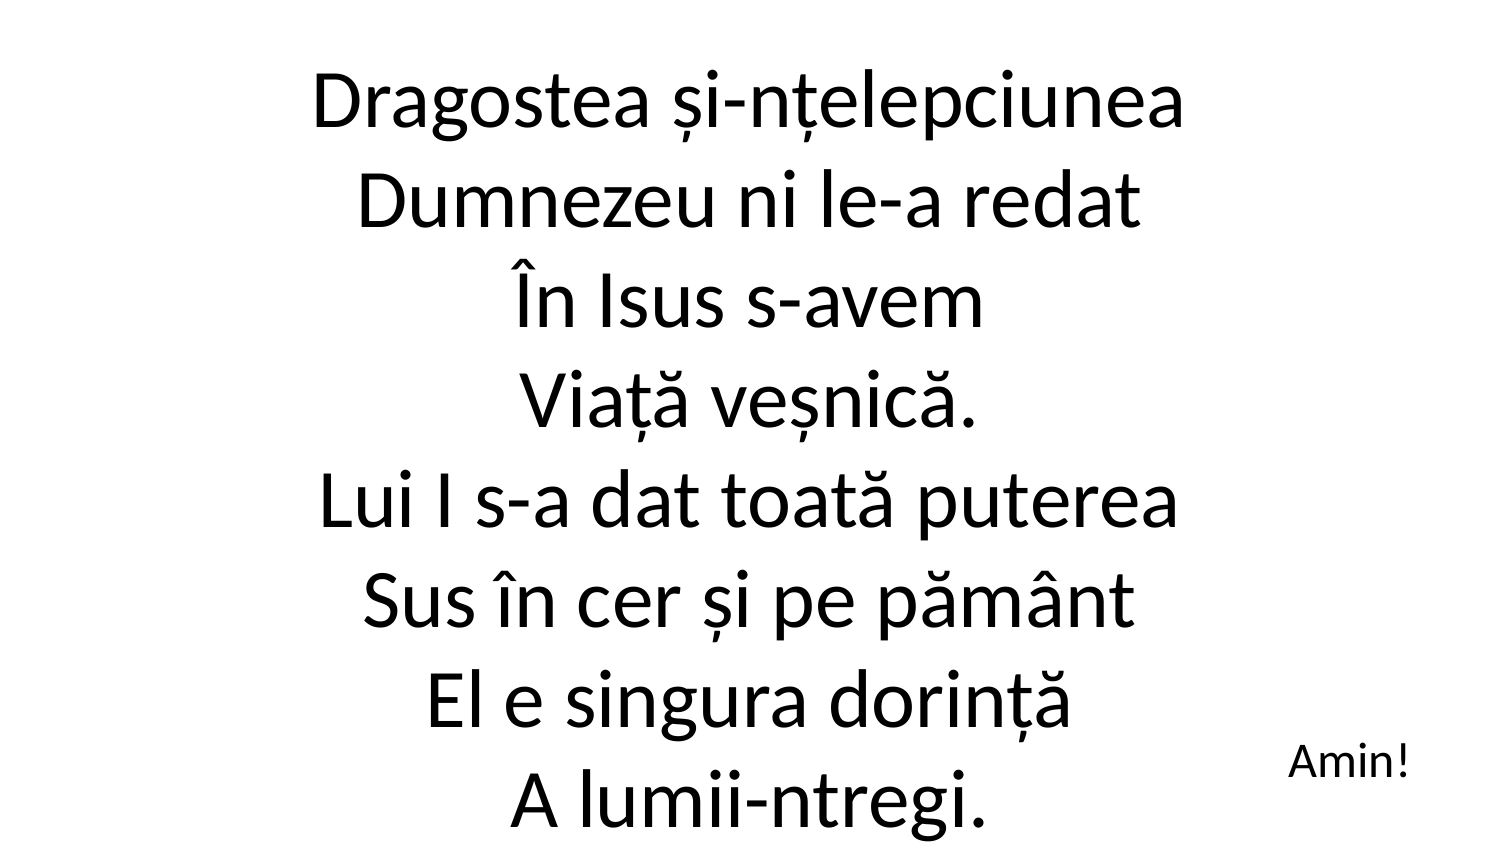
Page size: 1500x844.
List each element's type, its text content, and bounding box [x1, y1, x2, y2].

text_box Dragostea și-nțelepciunea Dumnezeu ni le-a redat În Isus s-avem Viață veșnică. Lui I s-a dat toată puterea Sus în cer și pe pământ El e singura dorință A lumii-ntregi. [297, 0, 1203, 844]
text_box Amin! [1273, 674, 1427, 795]
